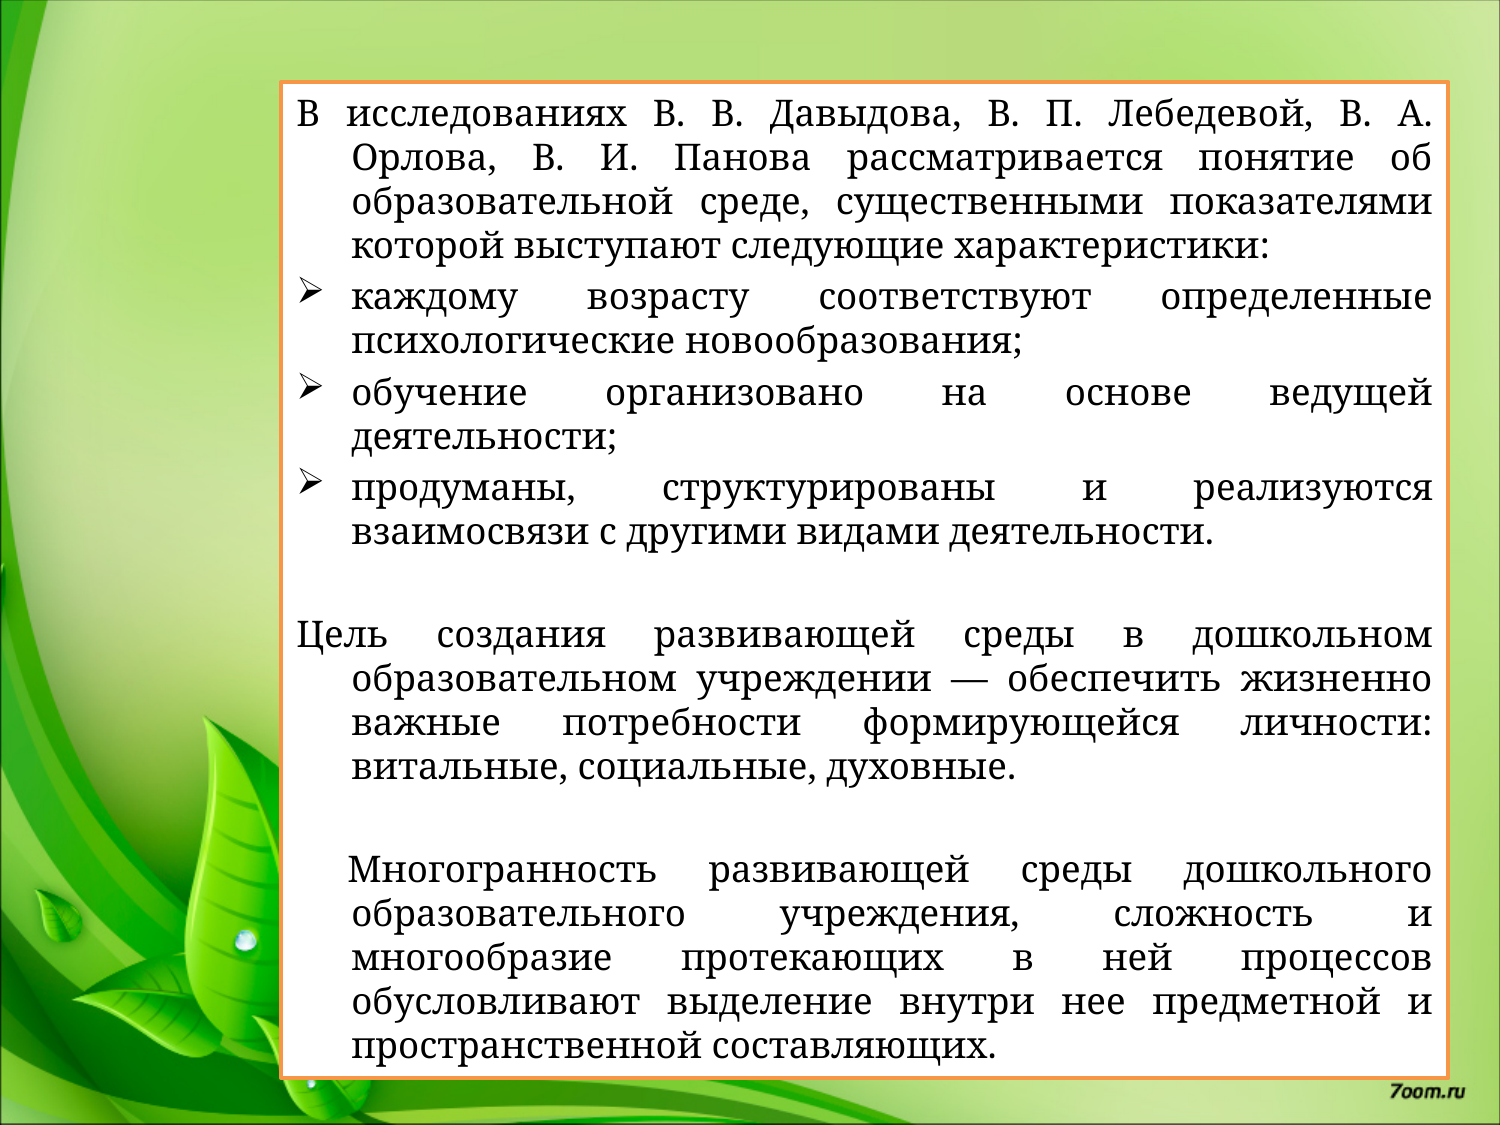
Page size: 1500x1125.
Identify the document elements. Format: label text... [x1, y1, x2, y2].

picture [0, 0, 1500, 1125]
list В исследованиях В. В. Давыдова, В. П. Лебедевой, В. А. Орлова, В. И. Панова рассматривается понятие об образовательной среде, существенными показателями которой выступают следующие характеристики: каждому возрасту соответствуют определенные психологические новообразования; обучение организовано на основе ведущей деятельности; продуманы, структурированы и реализуются взаимосвязи с другими видами деятельности. Цель создания развивающей среды в дошкольном образовательном учреждении — обеспечить жизненно важные потребности формирующейся личности: витальные, социальные, духовные. Многогранность развивающей среды дошкольного образовательного учреждения, сложность и многообразие протекающих в ней процессов обусловливают выделение внутри нее предметной и пространственной составляющих. [279, 80, 1450, 1080]
